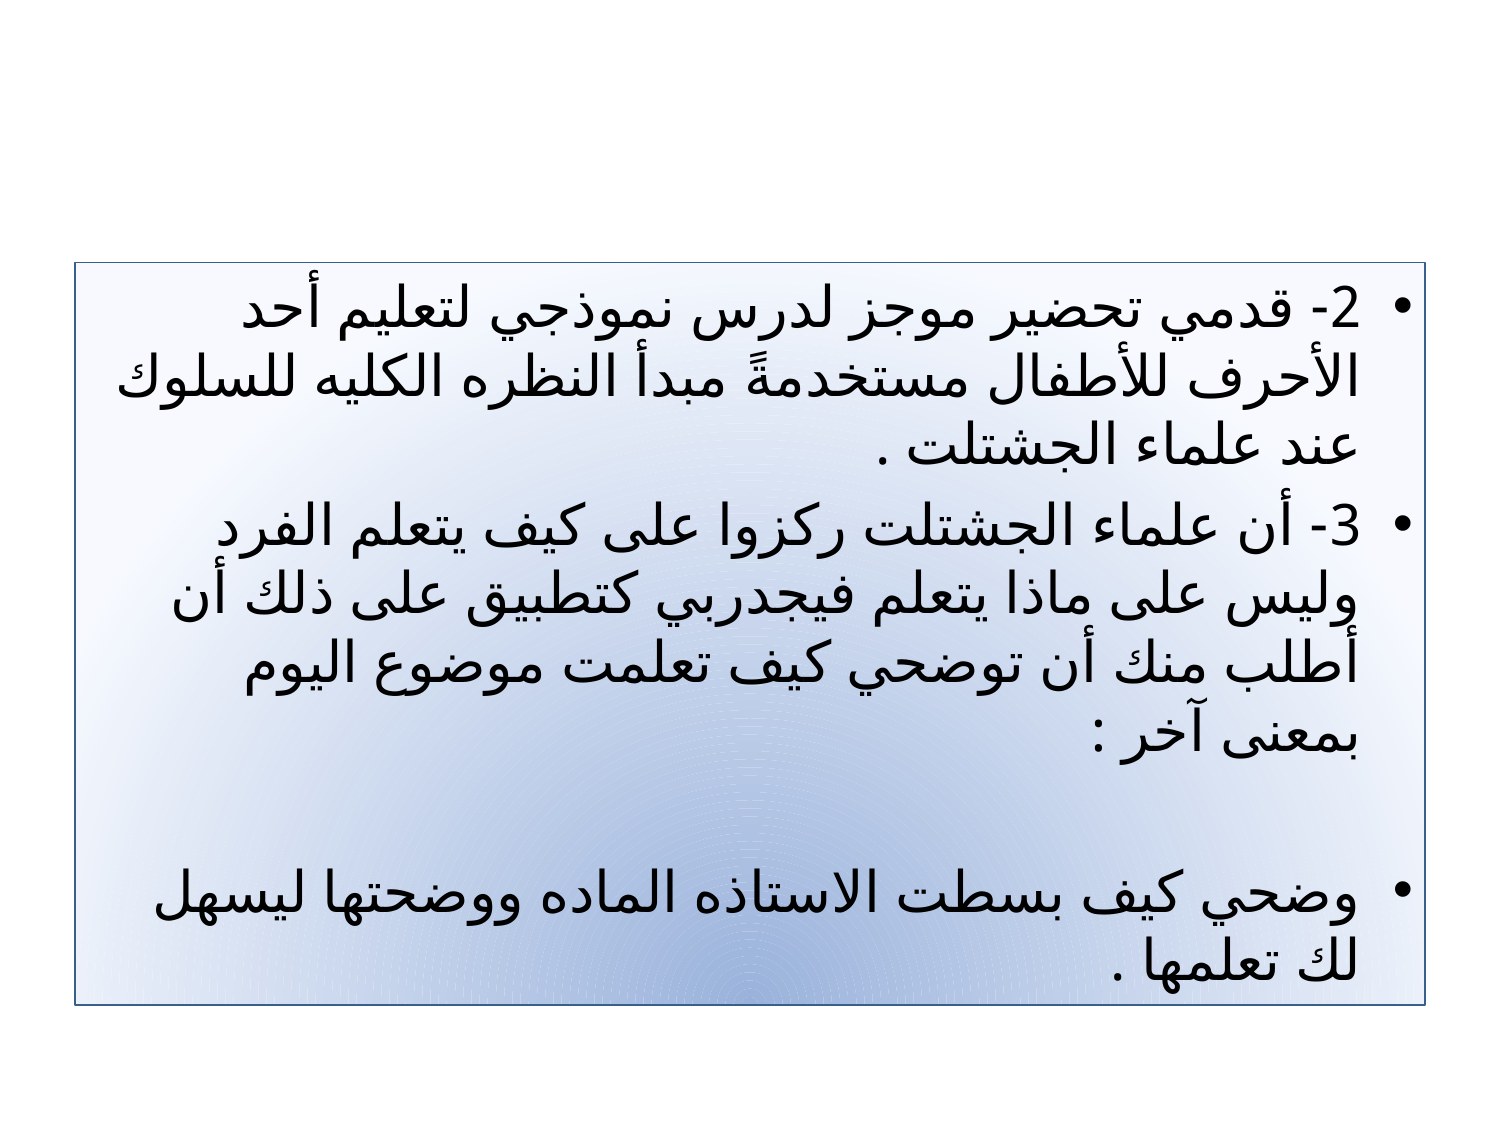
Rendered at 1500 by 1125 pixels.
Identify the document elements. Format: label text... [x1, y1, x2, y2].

list 2- قدمي تحضير موجز لدرس نموذجي لتعليم أحد الأحرف للأطفال مستخدمةً مبدأ النظره الكليه للسلوك عند علماء الجشتلت . 3- أن علماء الجشتلت ركزوا على كيف يتعلم الفرد وليس على ماذا يتعلم فيجدربي كتطبيق على ذلك أن أطلب منك أن توضحي كيف تعلمت موضوع اليوم بمعنى آخر : وضحي كيف بسطت الاستاذه الماده ووضحتها ليسهل لك تعلمها . [74, 262, 1426, 1006]
